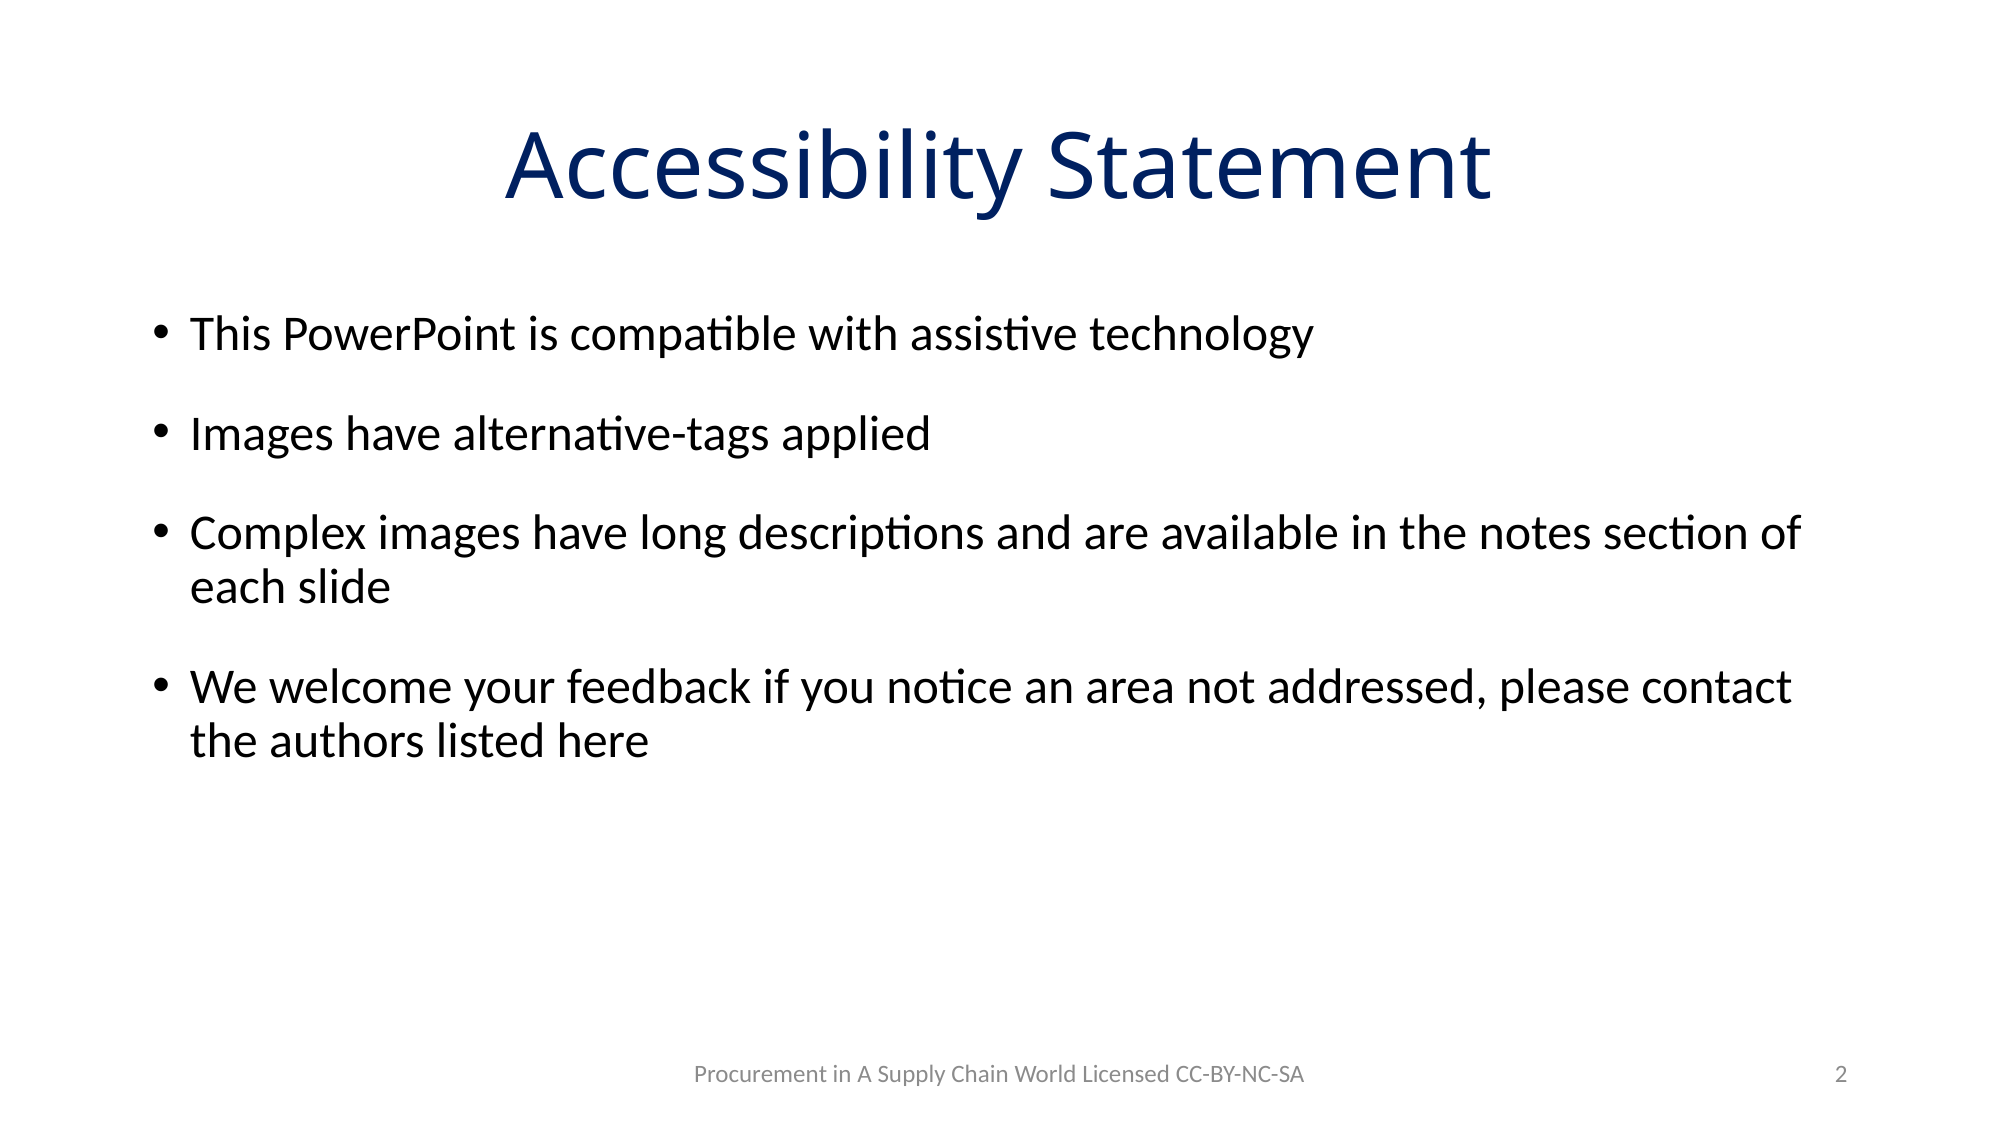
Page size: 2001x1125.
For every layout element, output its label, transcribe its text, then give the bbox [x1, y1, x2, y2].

list This PowerPoint is compatible with assistive technology Images have alternative-tags applied Complex images have long descriptions and are available in the notes section of each slide We welcome your feedback if you notice an area not addressed, please contact the authors listed here [137, 299, 1863, 1014]
title Accessibility Statement [137, 59, 1863, 278]
slide_number 2 [1412, 1042, 1863, 1103]
footer Procurement in A Supply Chain World Licensed CC-BY-NC-SA [662, 1042, 1338, 1103]
